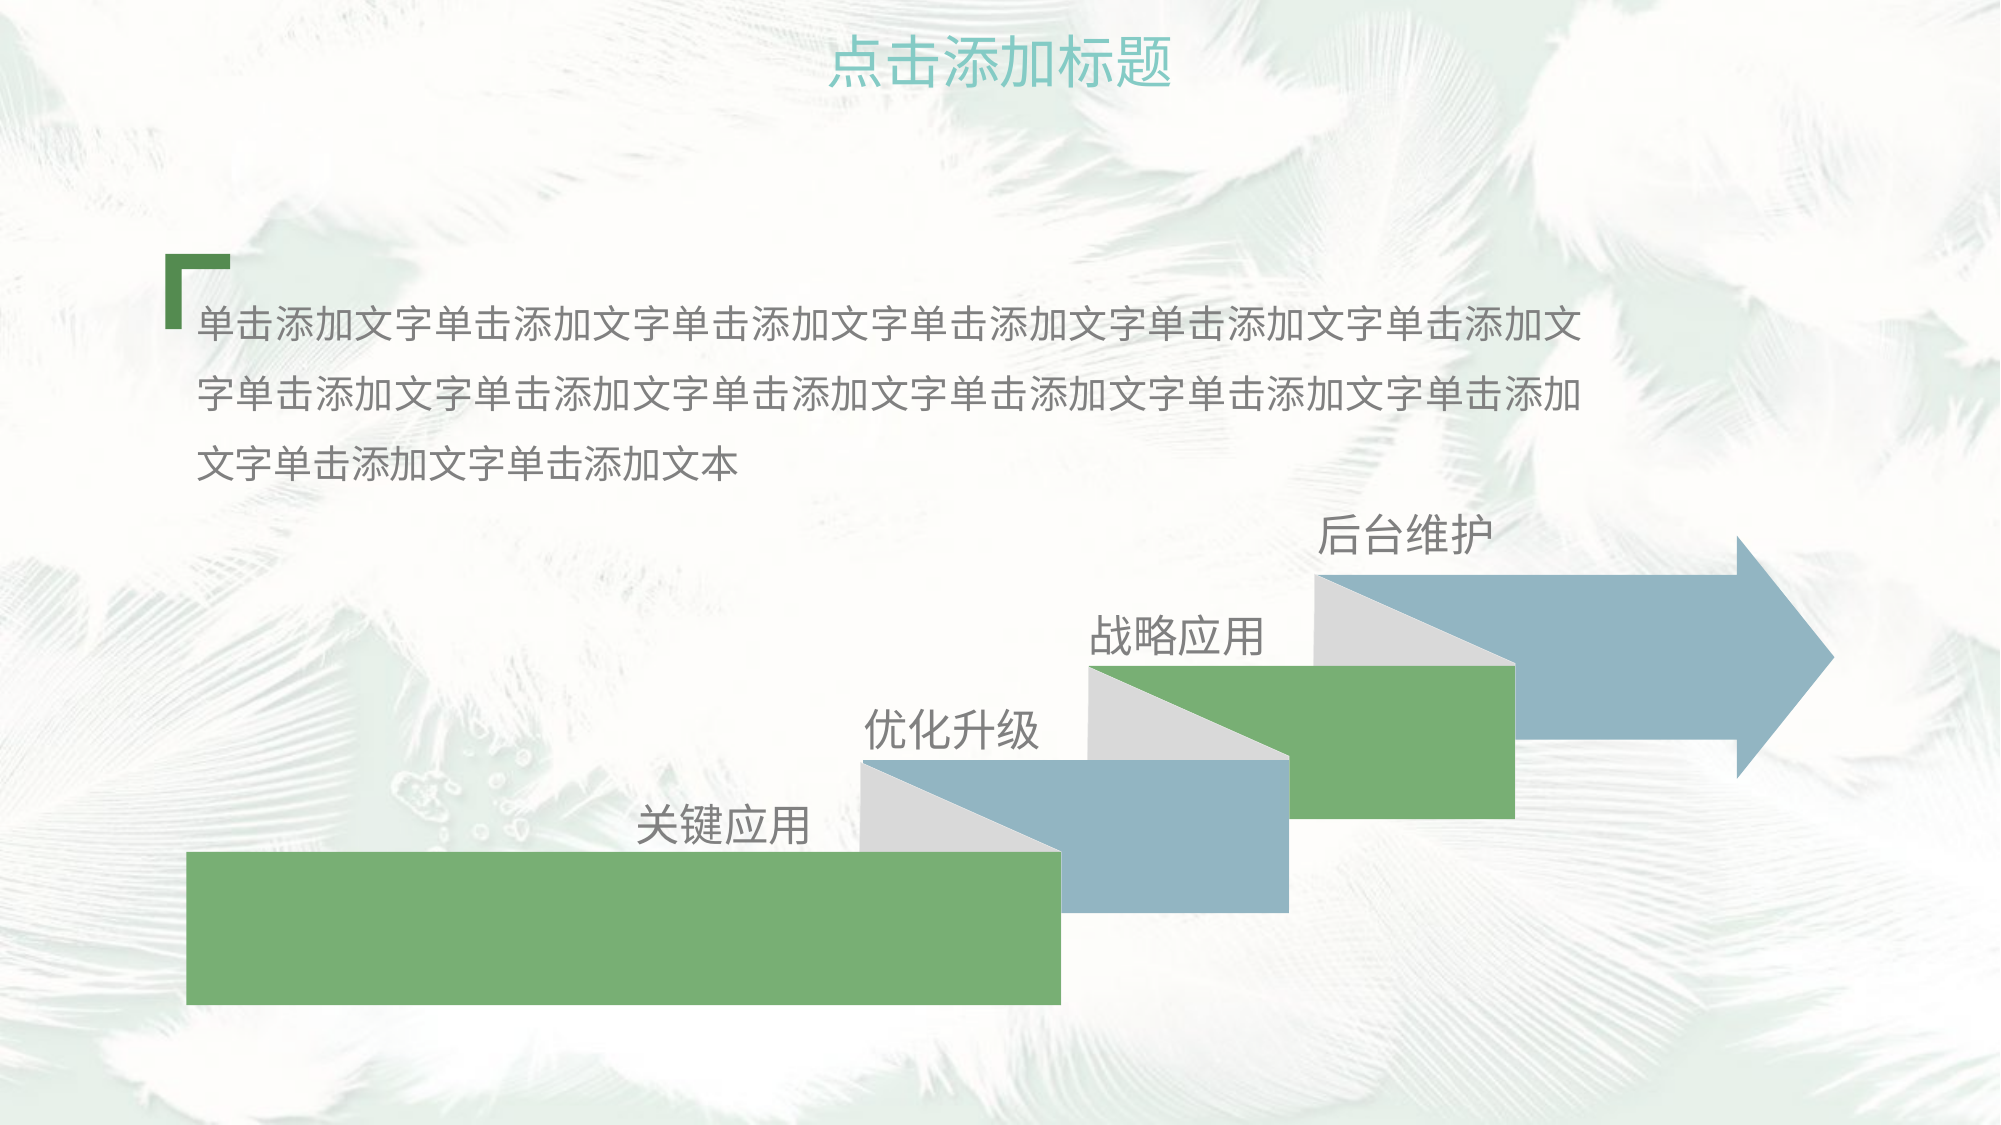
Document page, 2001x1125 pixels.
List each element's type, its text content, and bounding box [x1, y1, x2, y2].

text_box 战略应用 [1088, 597, 1305, 662]
text_box [1087, 666, 1289, 760]
text_box [1313, 574, 1516, 817]
text_box [1317, 535, 1835, 779]
text_box 后台维护 [1317, 496, 1533, 561]
text_box 优化升级 [863, 691, 1079, 756]
text_box 52% [0, 0, 2000, 1125]
text_box [859, 762, 1060, 851]
text_box [165, 253, 231, 330]
text_box 单击添加文字单击添加文字单击添加文字单击添加文字单击添加文字单击添加文字单击添加文字单击添加文字单击添加文字单击添加文字单击添加文字单击添加文字单击添加文字单击添加文本 [181, 269, 1599, 494]
text_box [1088, 665, 1515, 820]
text_box [863, 760, 1289, 914]
text_box 关键应用 [635, 785, 851, 850]
text_box [186, 851, 1061, 1006]
text_box 点击添加标题 [383, 26, 1617, 104]
